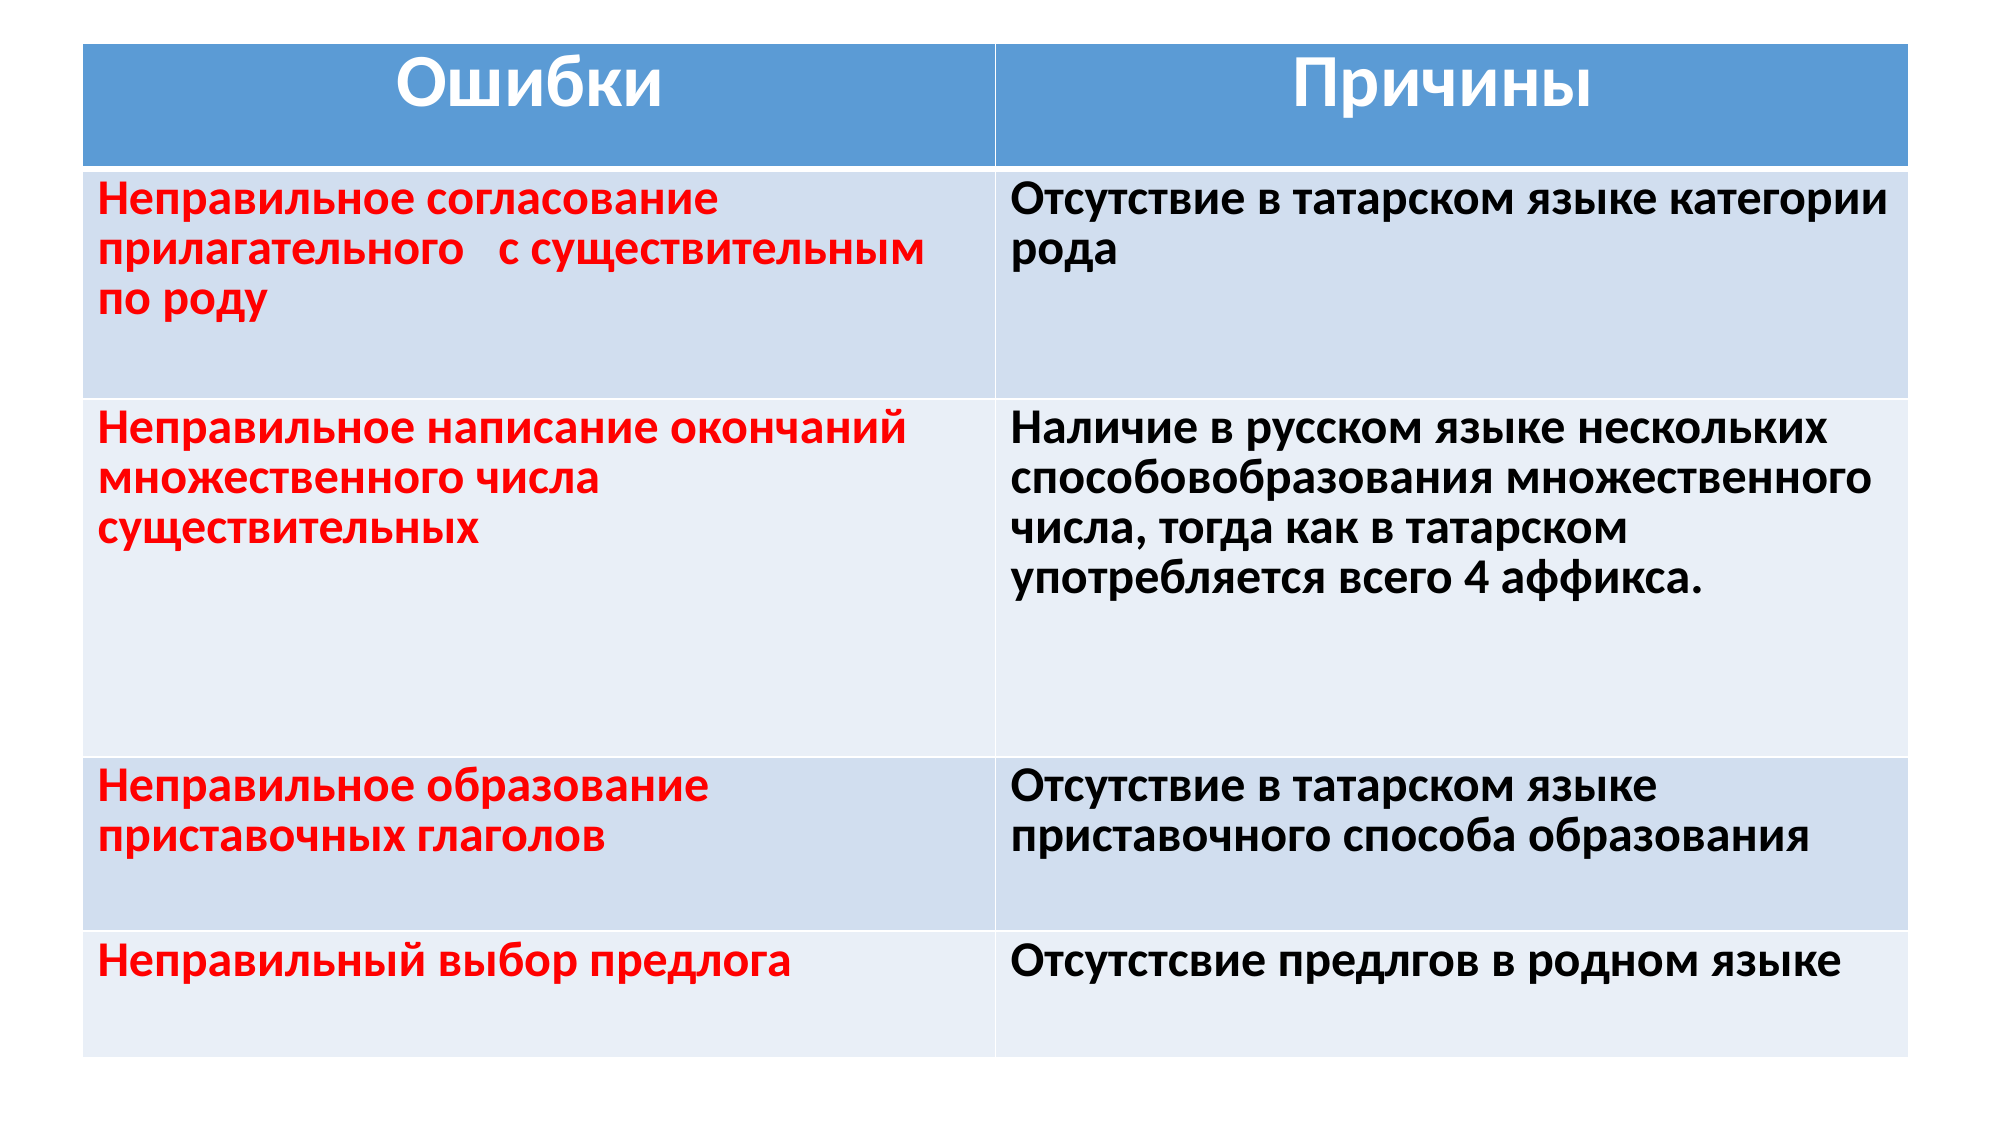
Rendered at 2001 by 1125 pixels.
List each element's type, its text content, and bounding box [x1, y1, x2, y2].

table_cell Неправильное написание окончаний множественного числа существительных [83, 400, 995, 756]
table_cell Отсутствие в татарском языке категории рода [996, 172, 1908, 398]
table_cell Наличие в русском языке нескольких способовобразования множественного числа, тогда как в татарском употребляется всего 4 аффикса. [996, 400, 1908, 756]
table_header Ошибки [83, 44, 995, 166]
table_header Причины [996, 44, 1908, 166]
table_cell Неправильное согласование прилагательного с существительным по роду [83, 172, 995, 398]
table_cell Неправильное образование приставочных глаголов [83, 758, 995, 930]
table_cell Неправильный выбор предлога [83, 932, 995, 1057]
table_cell Отсутствие в татарском языке приставочного способа образования [996, 758, 1908, 930]
table_cell Отсутстсвие предлгов в родном языке [996, 932, 1908, 1057]
